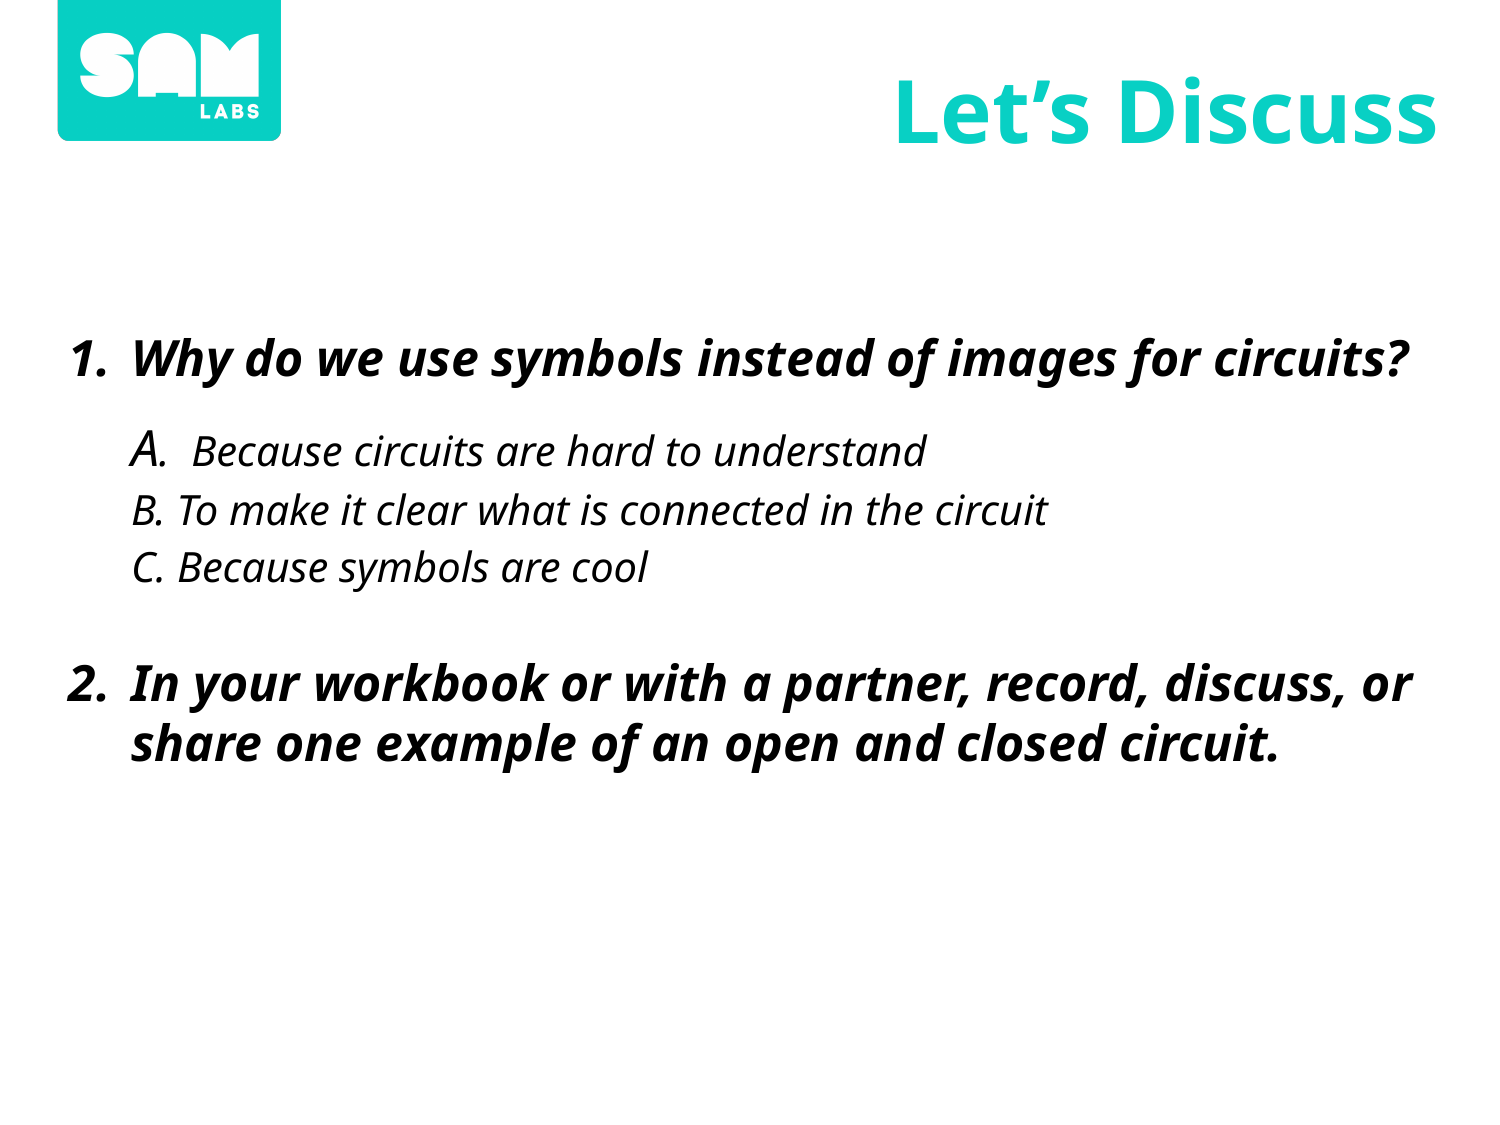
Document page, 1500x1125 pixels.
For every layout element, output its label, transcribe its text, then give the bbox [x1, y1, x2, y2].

text_box Why do we use symbols instead of images for circuits? A. Because circuits are hard to understand B. To make it clear what is connected in the circuit C. Because symbols are cool In your workbook or with a partner, record, discuss, or share one example of an open and closed circuit. [40, 276, 1469, 881]
text_box Let’s Discuss [102, 127, 1440, 230]
picture [0, 0, 281, 142]
